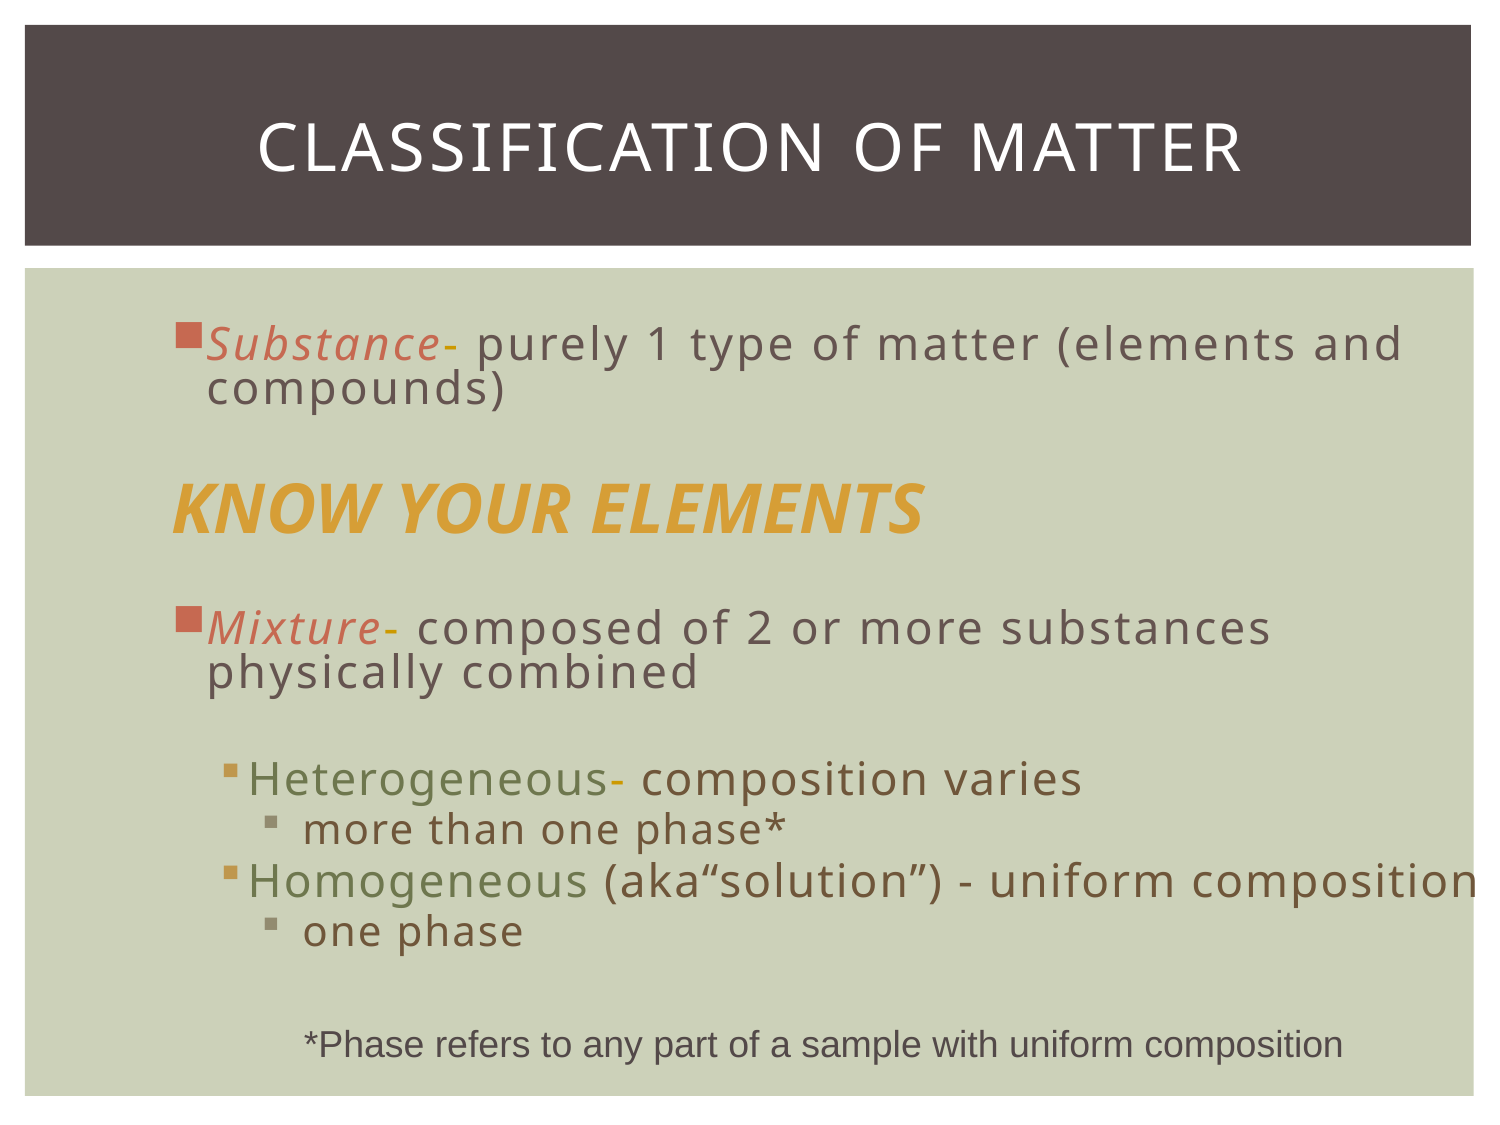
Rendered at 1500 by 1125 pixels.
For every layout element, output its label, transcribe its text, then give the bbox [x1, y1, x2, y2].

title Classification of matter [62, 58, 1438, 232]
text_box *Phase refers to any part of a sample with uniform composition [289, 1012, 1360, 1073]
list Substance- purely 1 type of matter (elements and compounds) KNOW YOUR ELEMENTS Mixture- composed of 2 or more substances physically combined Heterogeneous- composition varies more than one phase* Homogeneous (aka“solution”) - uniform composition one phase [150, 262, 1500, 1013]
